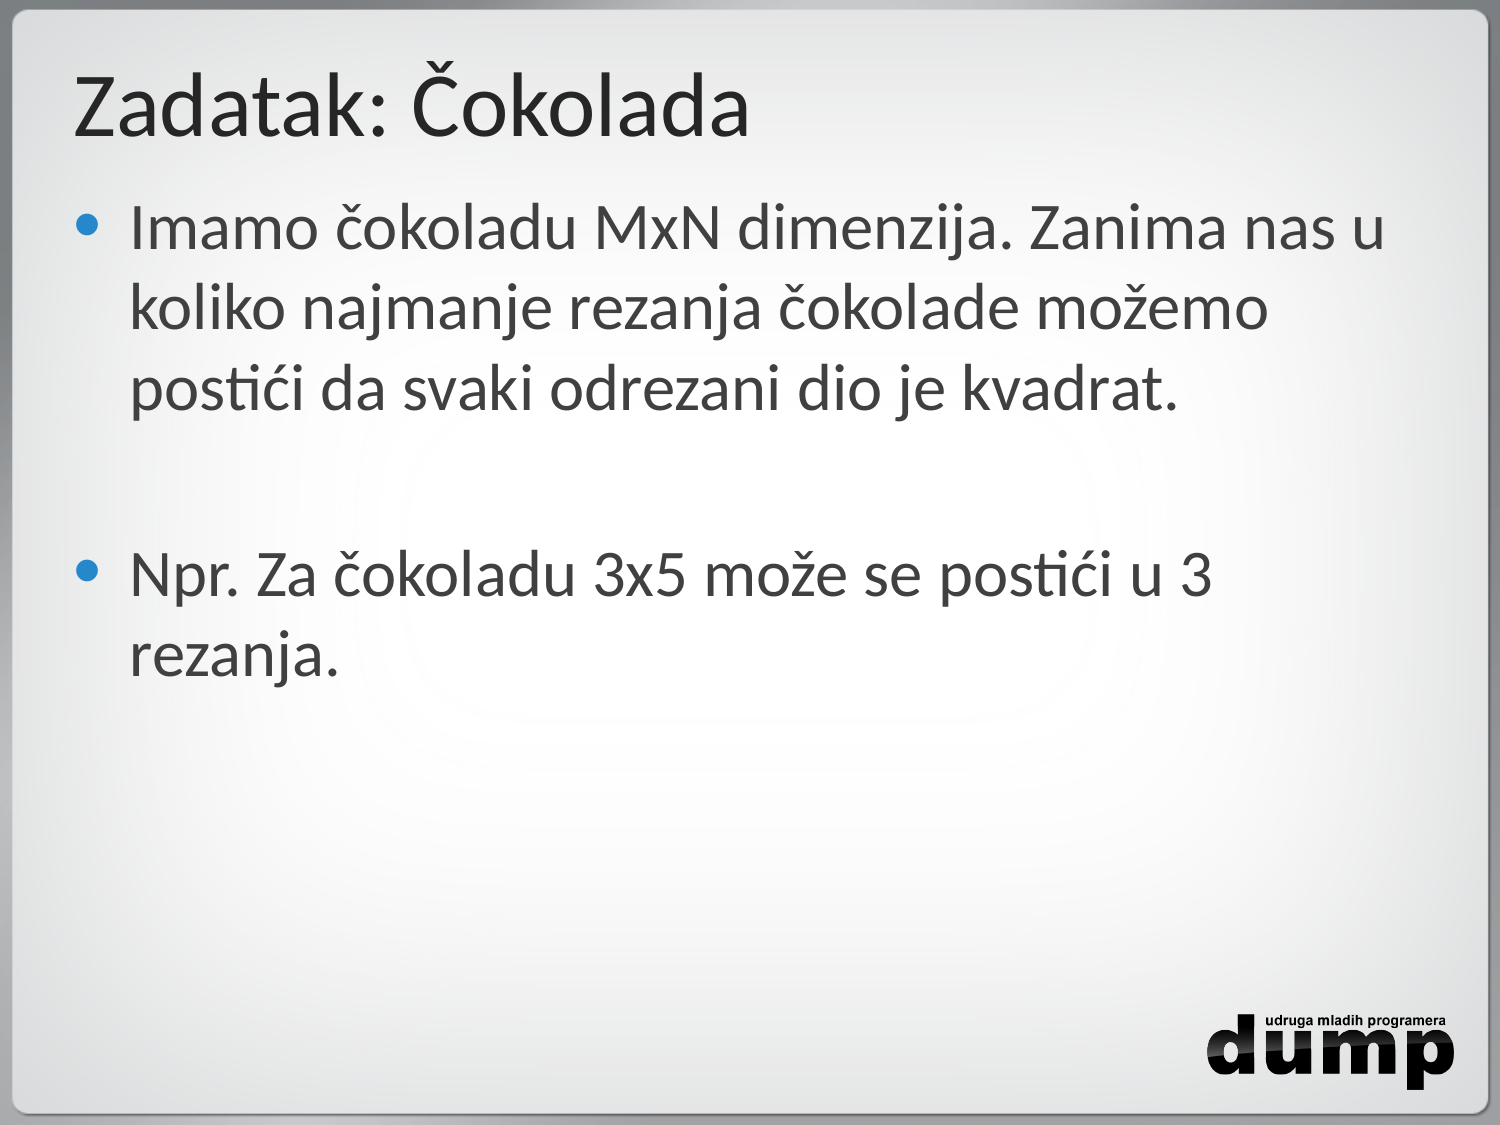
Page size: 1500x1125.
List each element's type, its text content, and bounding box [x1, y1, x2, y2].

list Imamo čokoladu MxN dimenzija. Zanima nas u koliko najmanje rezanja čokolade možemo postići da svaki odrezani dio je kvadrat. Npr. Za čokoladu 3x5 može se postići u 3 rezanja. [58, 175, 1426, 986]
picture [0, 0, 1500, 1125]
title Zadatak: Čokolada [58, 23, 1425, 175]
